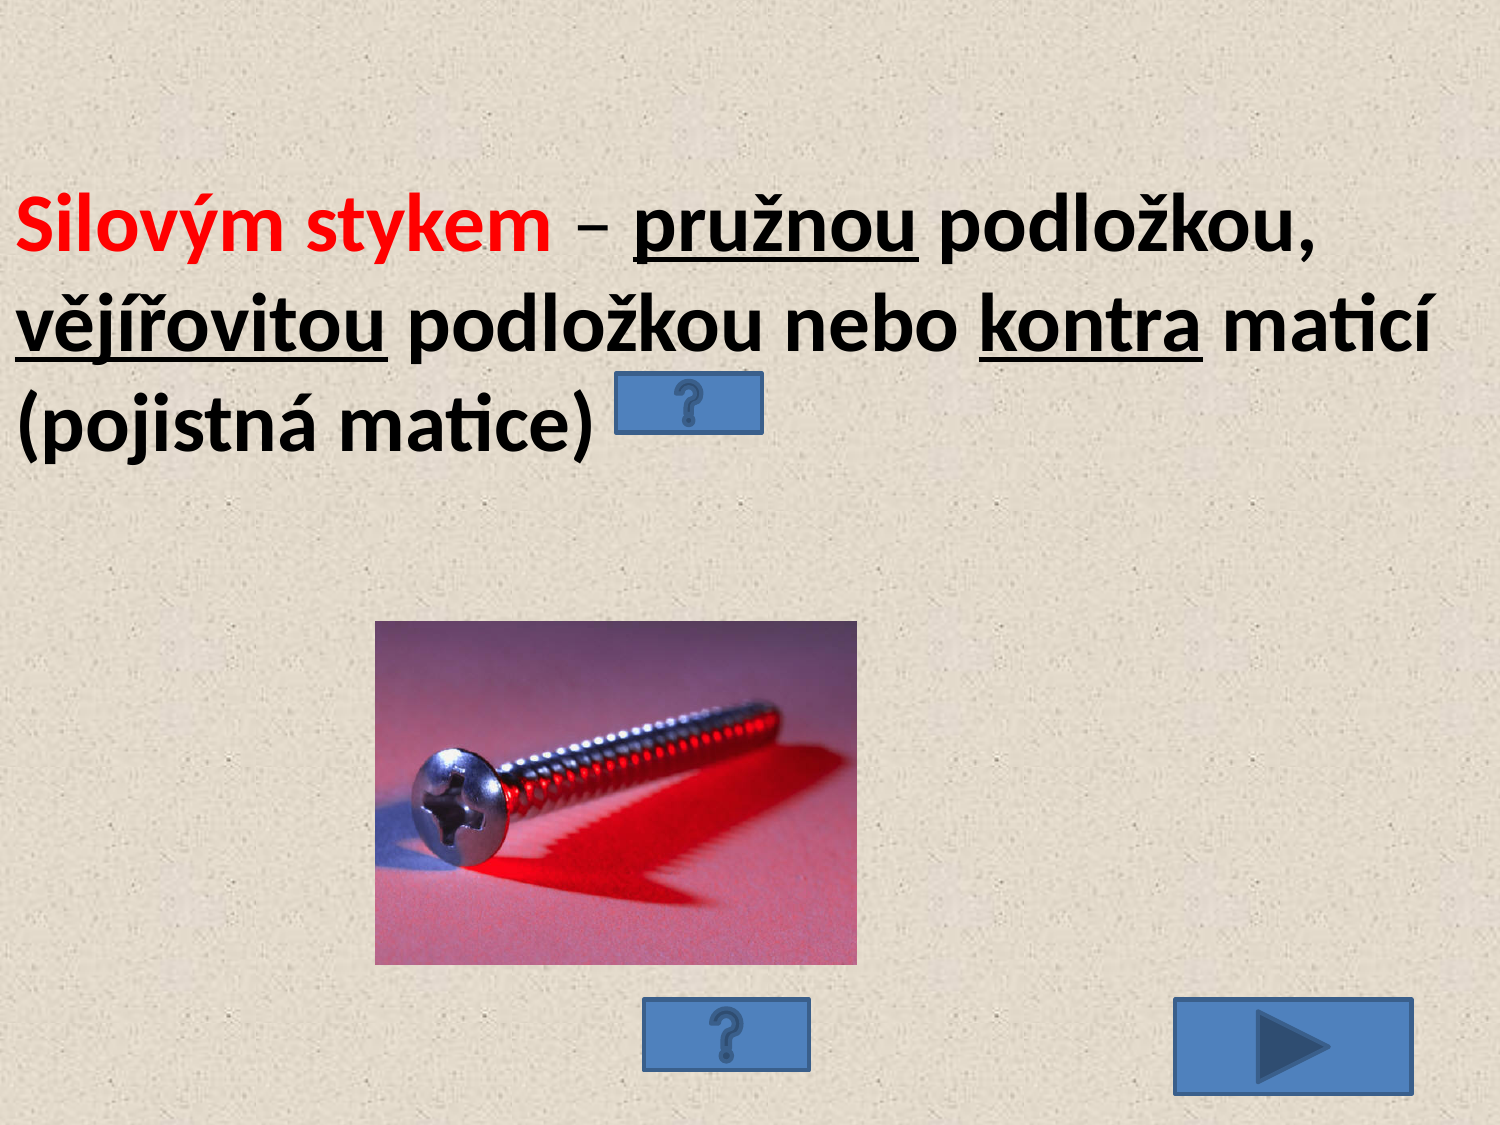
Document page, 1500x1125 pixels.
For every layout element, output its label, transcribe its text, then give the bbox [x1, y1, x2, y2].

text_box [642, 997, 811, 1072]
picture [0, 0, 1500, 1125]
text_box [1173, 997, 1414, 1096]
text_box [614, 371, 764, 435]
list Silovým stykem – pružnou podložkou, vějířovitou podložkou nebo kontra maticí (pojistná matice) [0, 79, 1471, 623]
